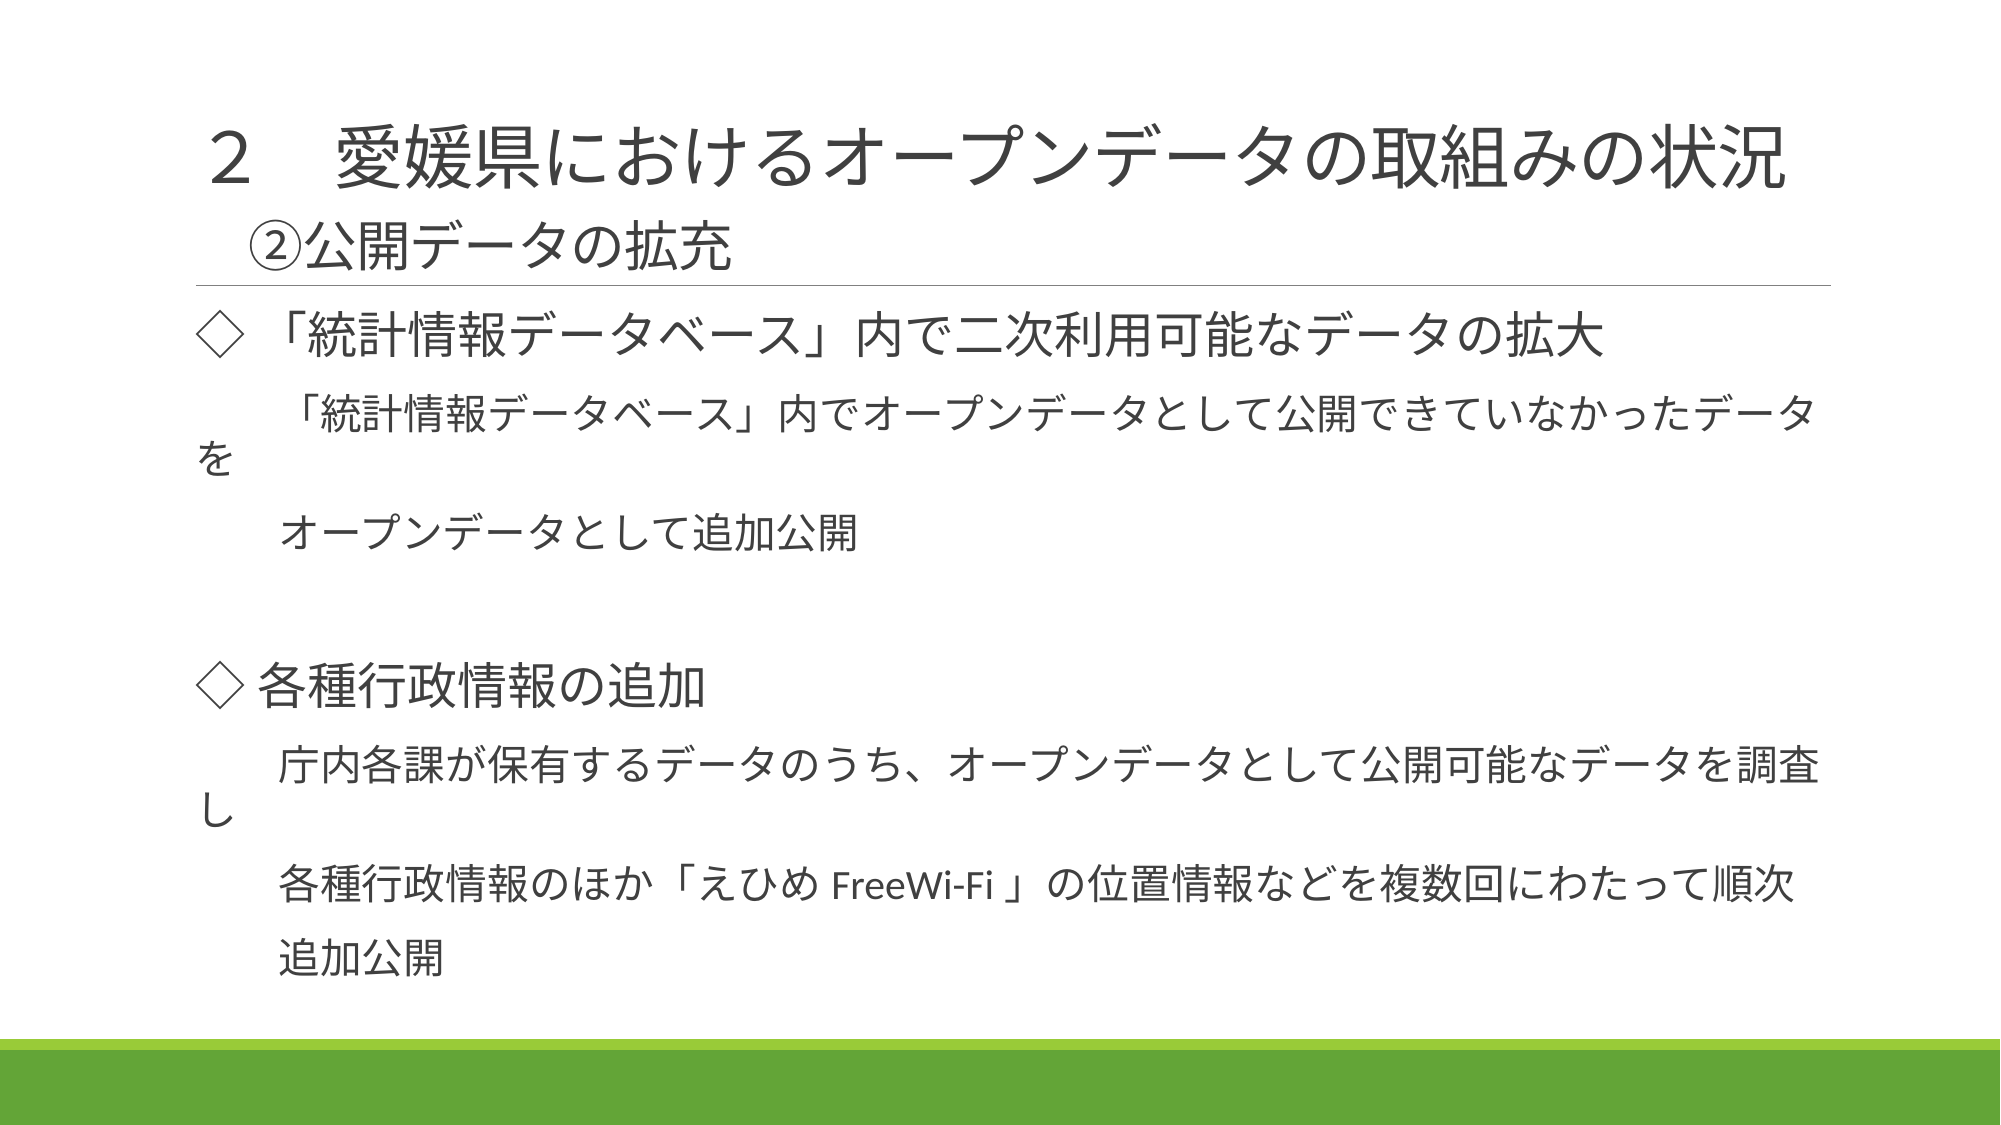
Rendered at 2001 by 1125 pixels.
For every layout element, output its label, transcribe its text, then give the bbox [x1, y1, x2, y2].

title ２ 愛媛県におけるオープンデータの取組みの状況 ②公開データの拡充 [180, 47, 1830, 285]
list ◇「統計情報データベース」内で二次利用可能なデータの拡大 「統計情報データベース」内でオープンデータとして公開できていなかったデータを オープンデータとして追加公開 ◇各種行政情報の追加 庁内各課が保有するデータのうち、オープンデータとして公開可能なデータを調査し 各種行政情報のほか「えひめFreeWi-Fi」の位置情報などを複数回にわたって順次 追加公開 [180, 302, 1830, 963]
